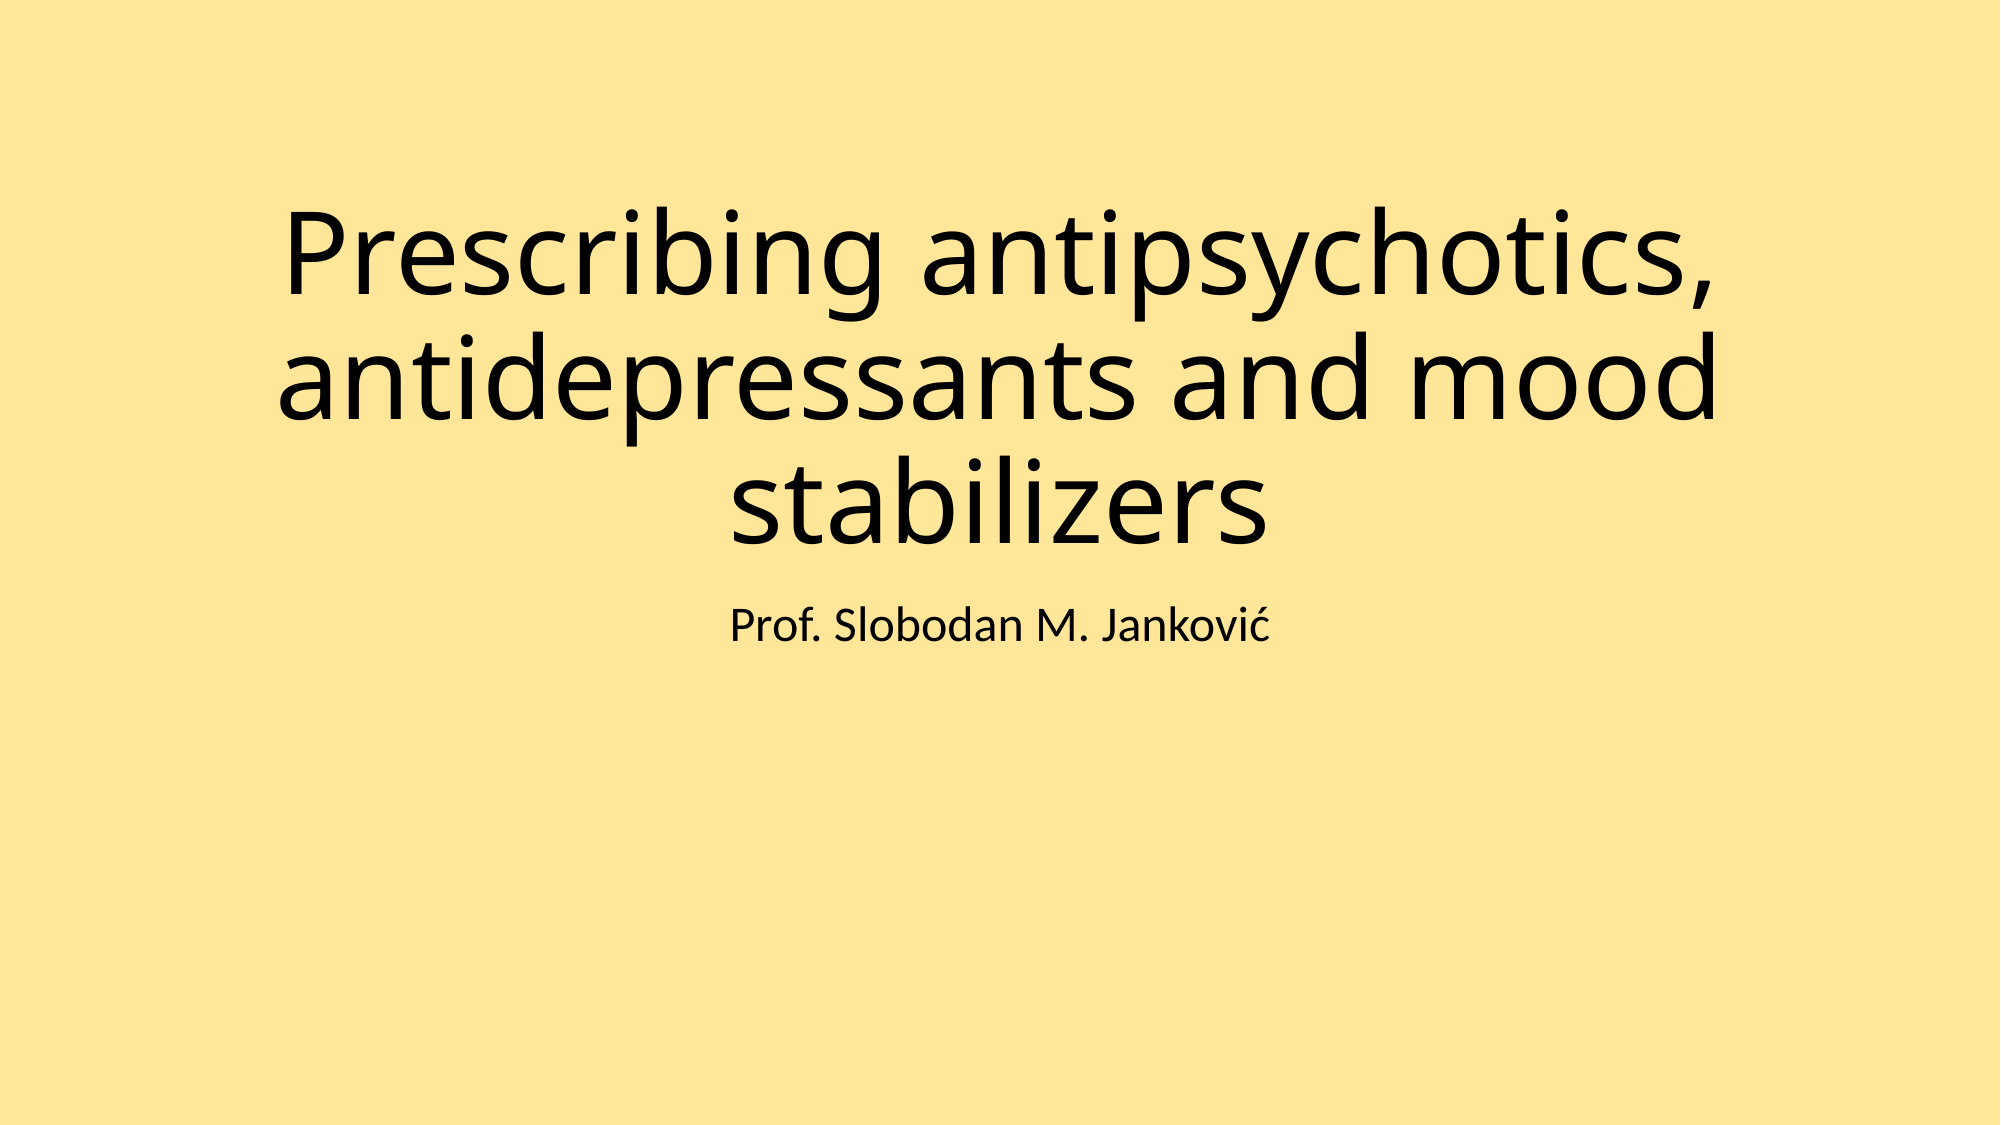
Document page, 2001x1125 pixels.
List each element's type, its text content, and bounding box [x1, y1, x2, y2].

title Prescribing antipsychotics, antidepressants and mood stabilizers [249, 184, 1750, 576]
subtitle Prof. Slobodan M. Janković [249, 590, 1750, 863]
